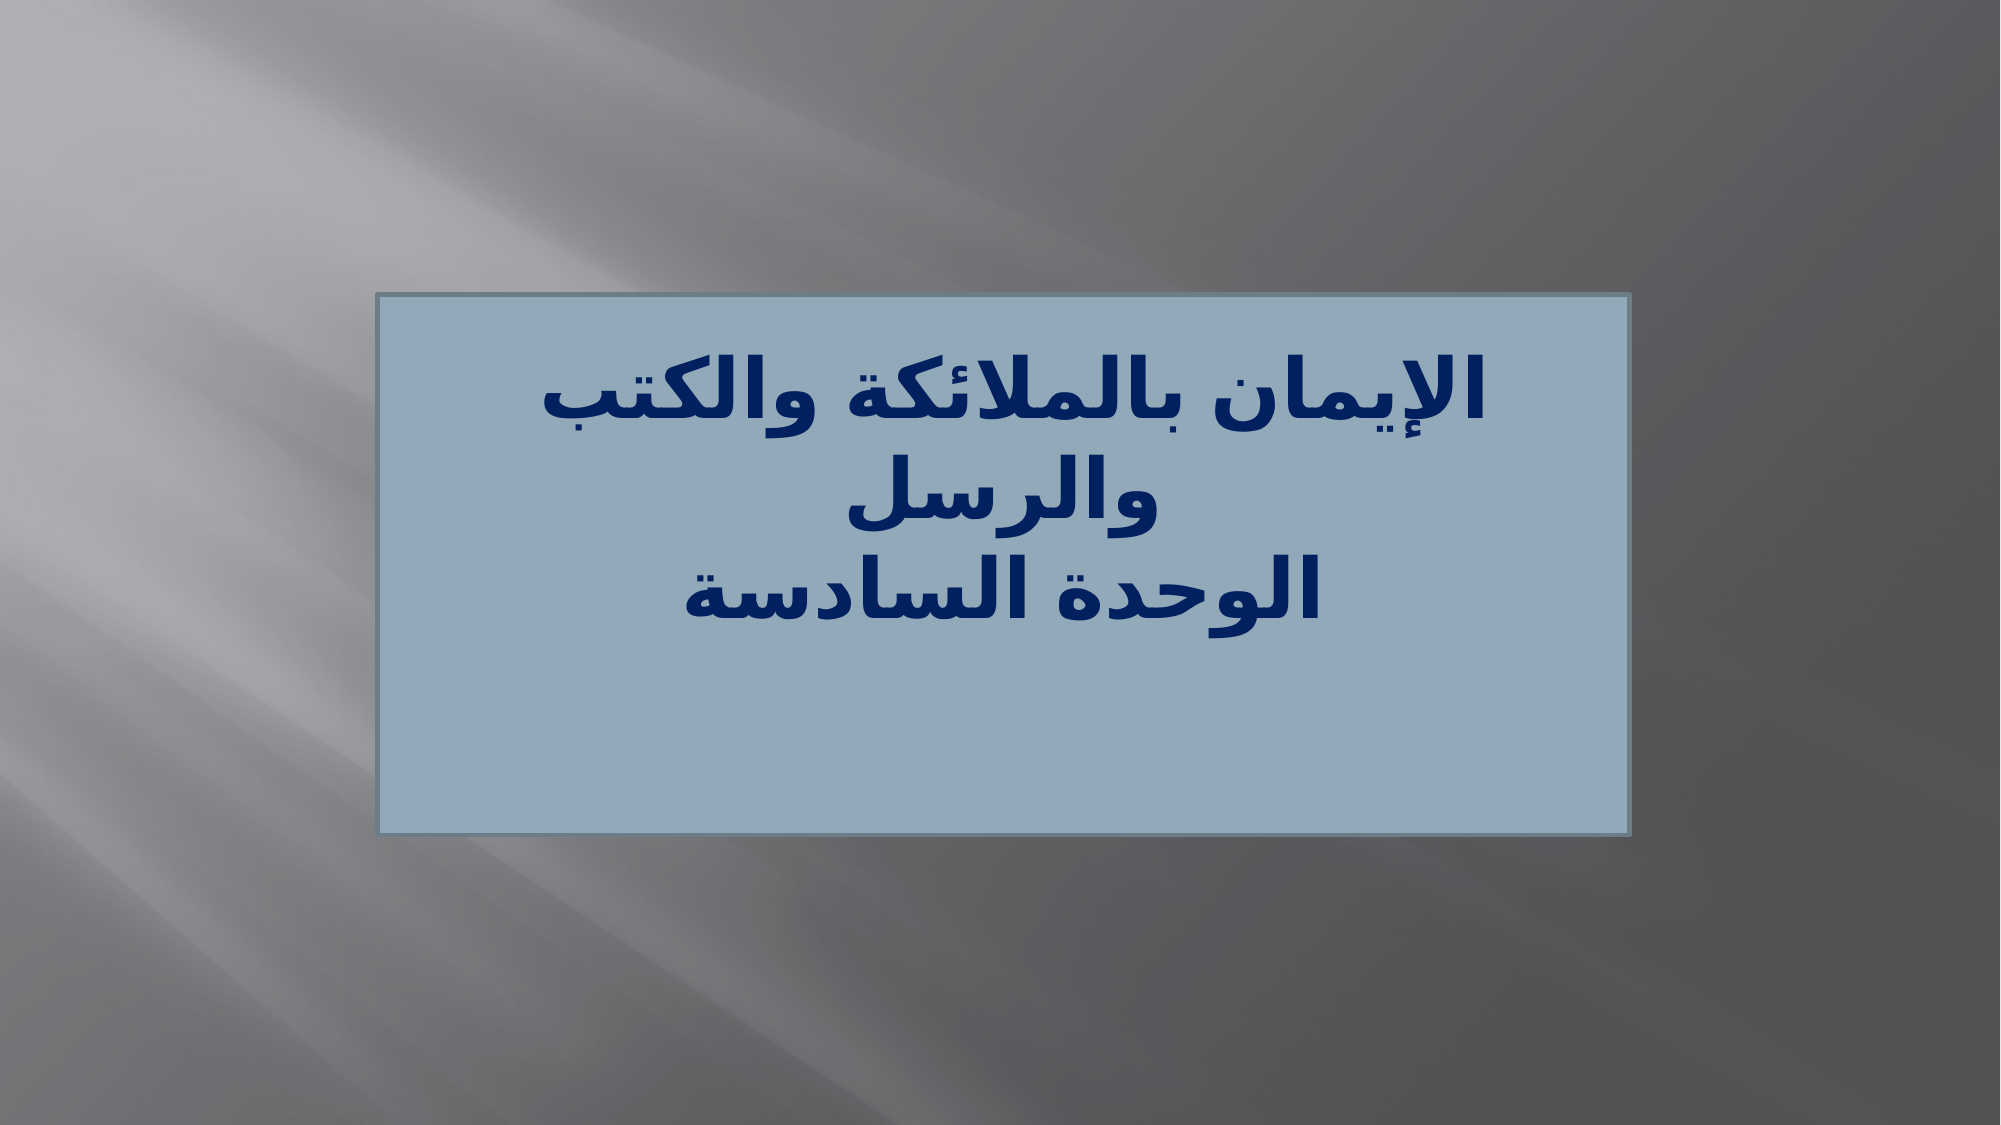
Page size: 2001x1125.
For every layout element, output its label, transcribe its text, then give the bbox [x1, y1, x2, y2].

title الإيمان بالملائكة والكتب والرسل الوحدة السادسة [375, 292, 1632, 837]
